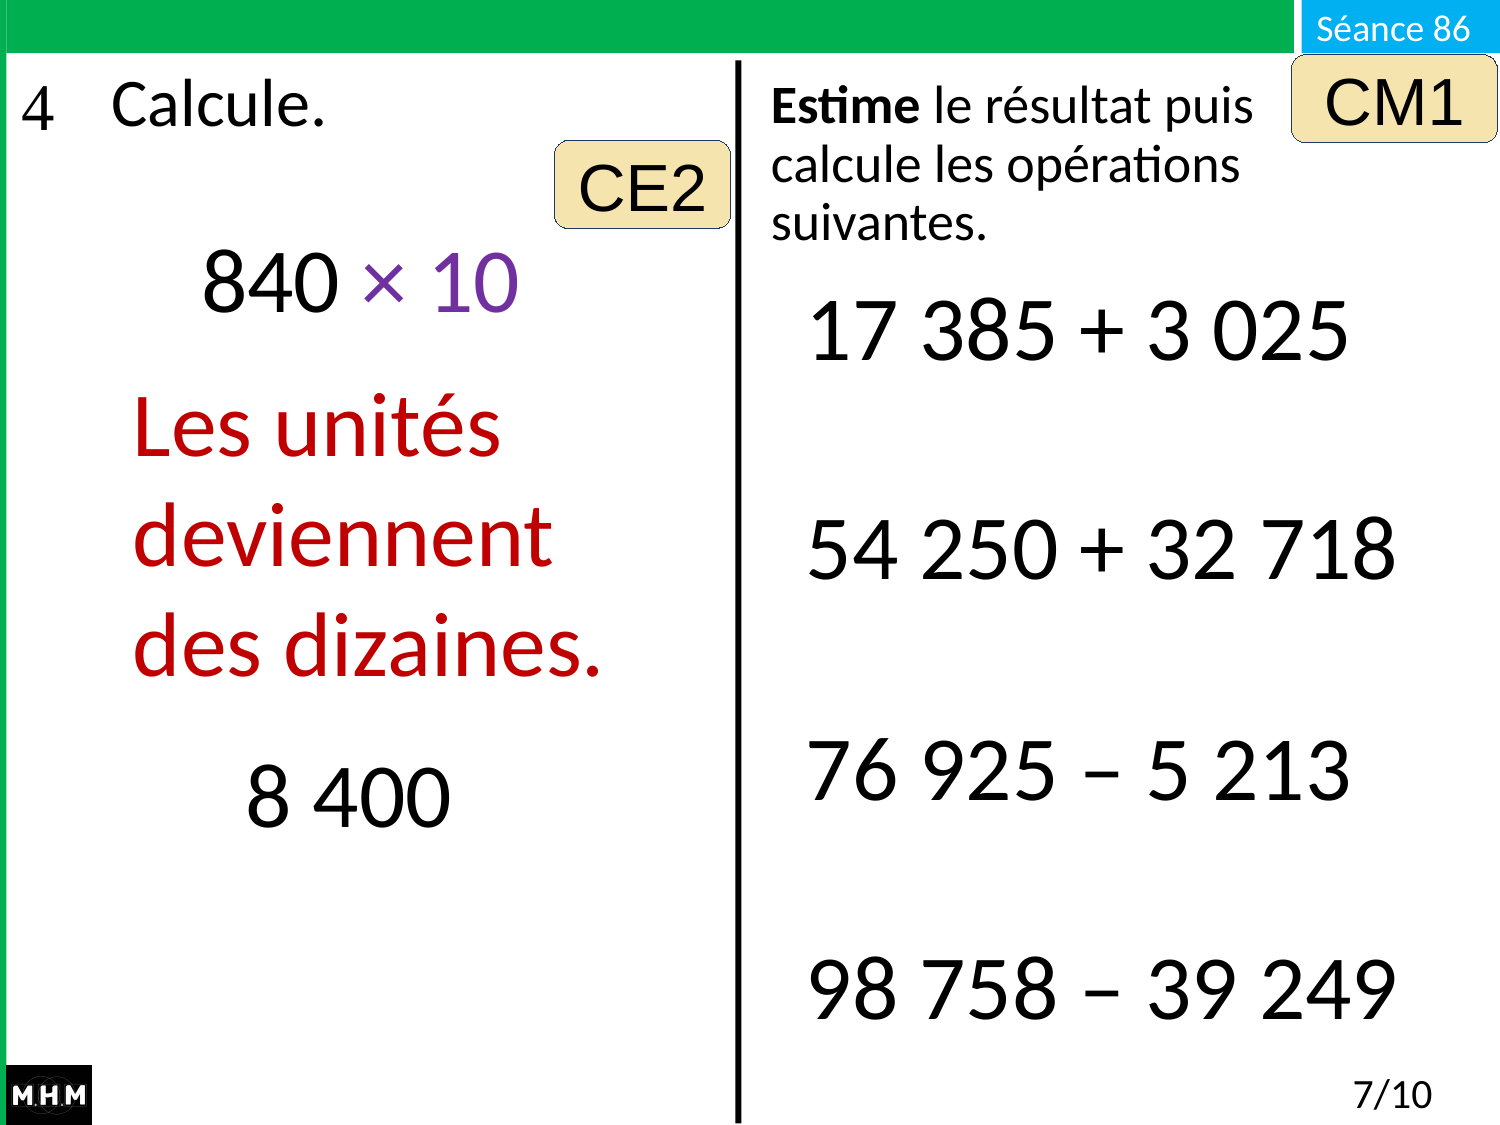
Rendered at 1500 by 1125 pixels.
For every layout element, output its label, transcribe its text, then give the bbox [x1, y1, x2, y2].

text_box Estime le résultat puis calcule les opérations suivantes. [756, 68, 1292, 262]
text_box 8 400 [231, 728, 604, 854]
text_box Les unités deviennent des dizaines. [118, 357, 639, 703]
text_box 17 385 + 3 025 54 250 + 32 718 76 925 – 5 213 98 758 – 39 249 [791, 261, 1445, 1046]
text_box CE2 [554, 140, 731, 229]
text_box 840 × 10 [186, 213, 658, 338]
list 7/10 [1293, 1064, 1493, 1125]
picture [6, 1065, 92, 1125]
text_box Calcule. [96, 60, 718, 149]
text_box CM1 [1291, 54, 1498, 143]
